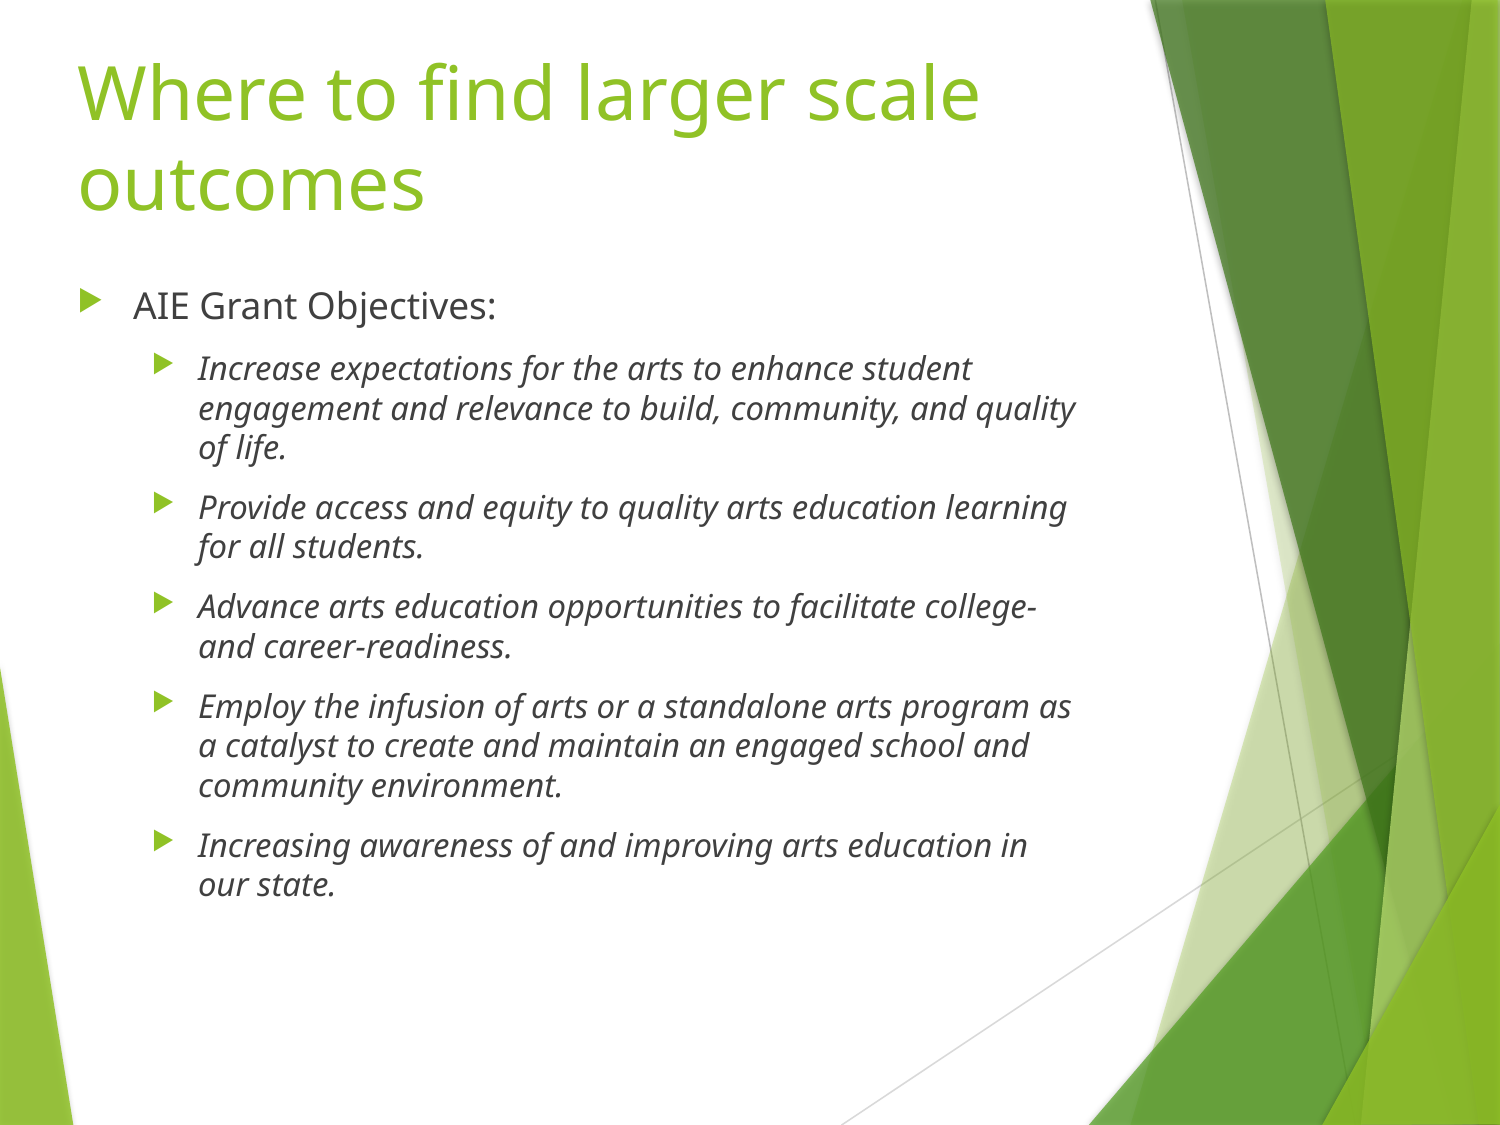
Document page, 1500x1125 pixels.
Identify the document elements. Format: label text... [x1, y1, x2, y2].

list AIE Grant Objectives: Increase expectations for the arts to enhance student engagement and relevance to build, community, and quality of life. Provide access and equity to quality arts education learning for all students. Advance arts education opportunities to facilitate college- and career-readiness. Employ the infusion of arts or a standalone arts program as a catalyst to create and maintain an engaged school and community environment. Increasing awareness of and improving arts education in our state. [62, 275, 1104, 912]
title Where to find larger scale outcomes [62, 37, 1104, 255]
